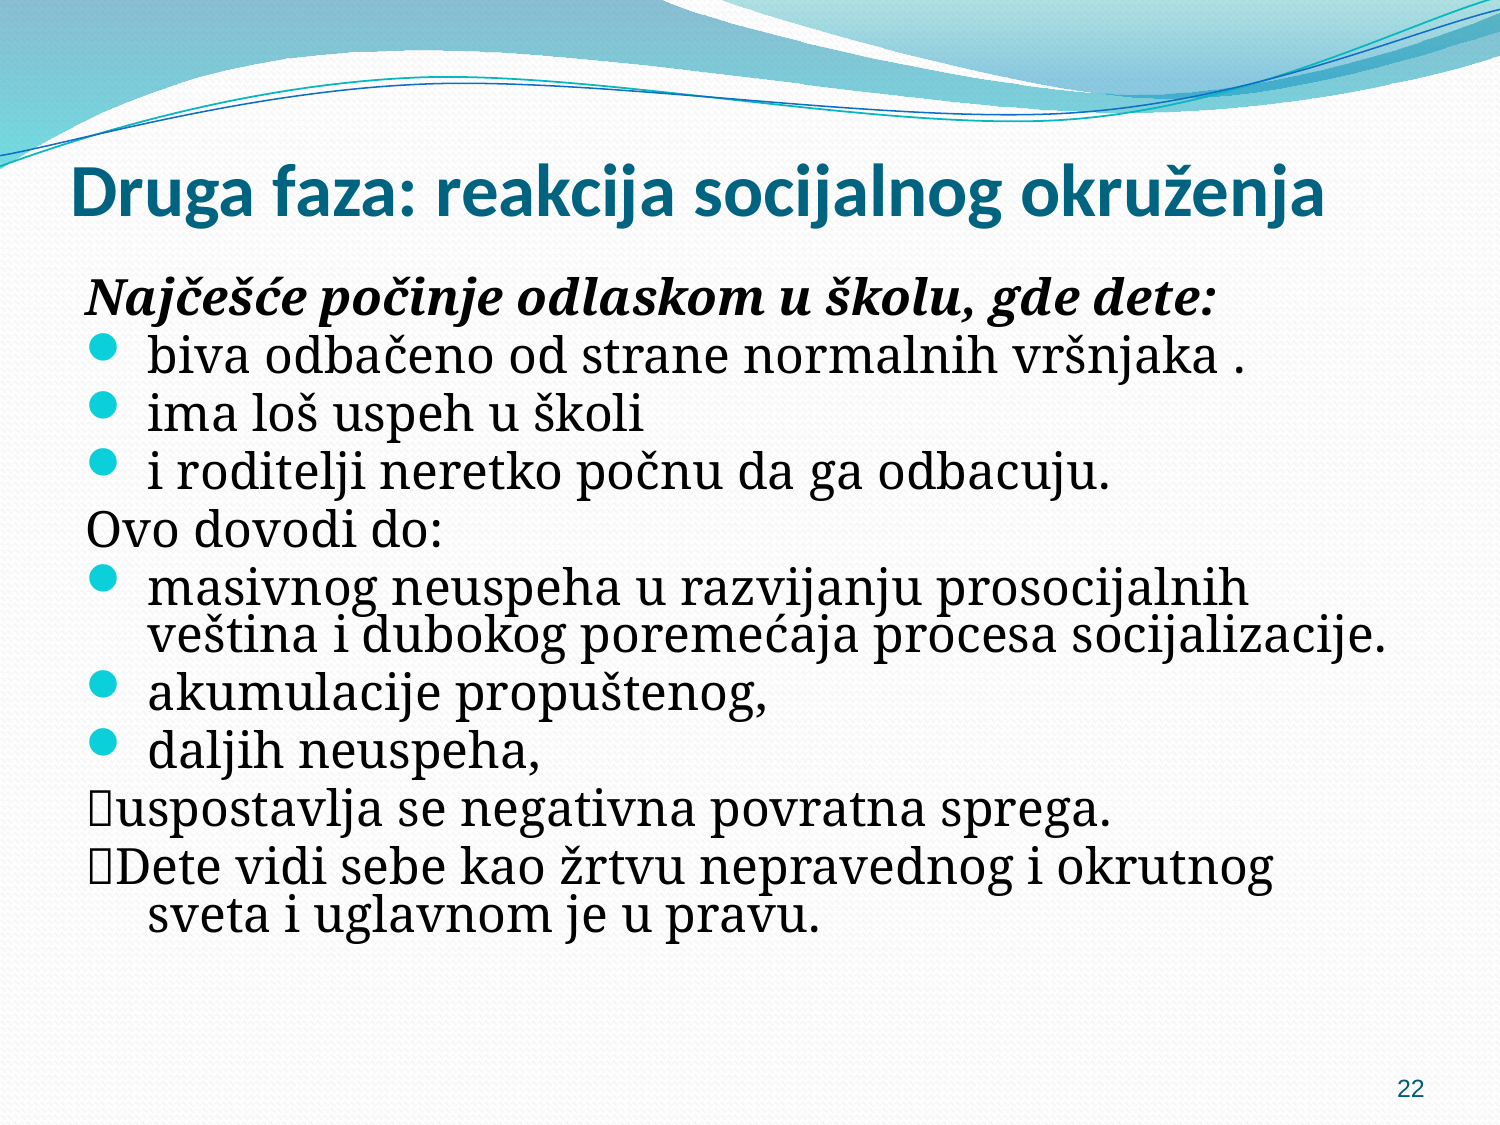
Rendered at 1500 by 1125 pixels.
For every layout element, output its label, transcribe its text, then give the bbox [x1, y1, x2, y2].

list Najčešće počinje odlaskom u školu, gde dete: biva odbačeno od strane normalnih vršnjaka . ima loš uspeh u školi i roditelji neretko počnu da ga odbacuju. Ovo dovodi do: masivnog neuspeha u razvijanju prosocijalnih veština i dubokog poremećaja procesa socijalizacije. akumulacije propuštenog, daljih neuspeha, uspostavlja se negativna povratna sprega. Dete vidi sebe kao žrtvu nepravednog i okrutnog sveta i uglavnom je u pravu. [70, 269, 1428, 1010]
slide_number 22 [1299, 1042, 1425, 1103]
title Druga faza: reakcija socijalnog okruženja [70, 44, 1466, 233]
